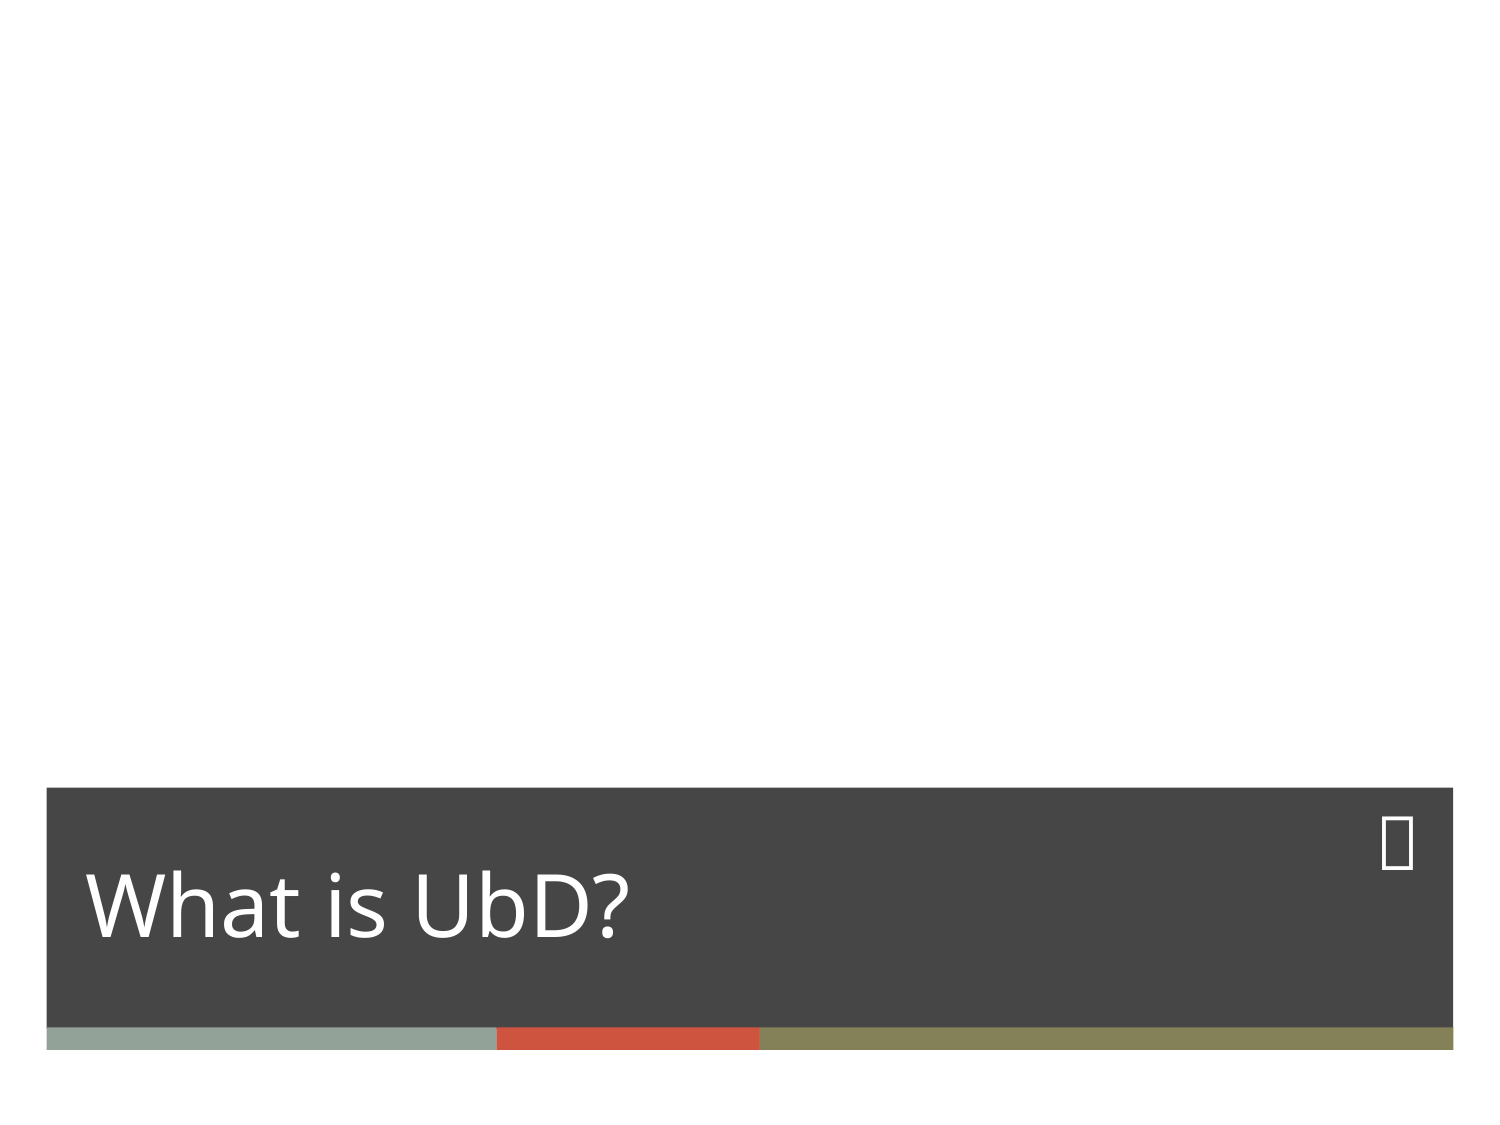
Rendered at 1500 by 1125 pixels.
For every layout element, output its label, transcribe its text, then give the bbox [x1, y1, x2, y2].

title What is UbD? [70, 789, 1346, 963]
